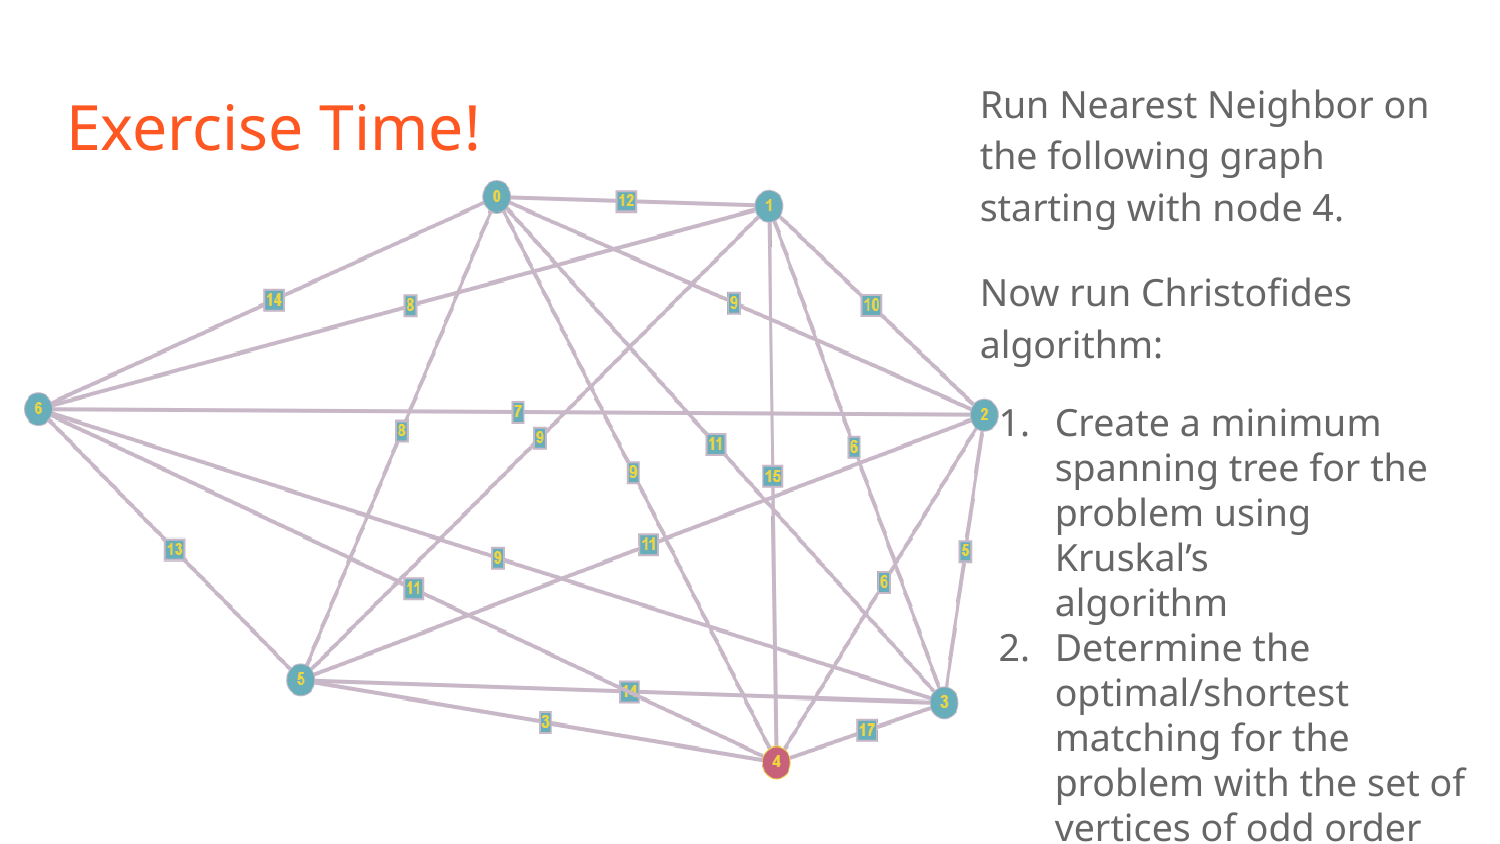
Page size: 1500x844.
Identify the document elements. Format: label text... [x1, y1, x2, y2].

list Run Nearest Neighbor on the following graph starting with node 4. Now run Christofides algorithm: Create a minimum spanning tree for the problem using Kruskal’s algorithm Determine the optimal/shortest matching for the problem with the set of vertices of odd order [964, 58, 1487, 758]
picture [11, 166, 1010, 794]
title Exercise Time! [51, 72, 964, 165]
